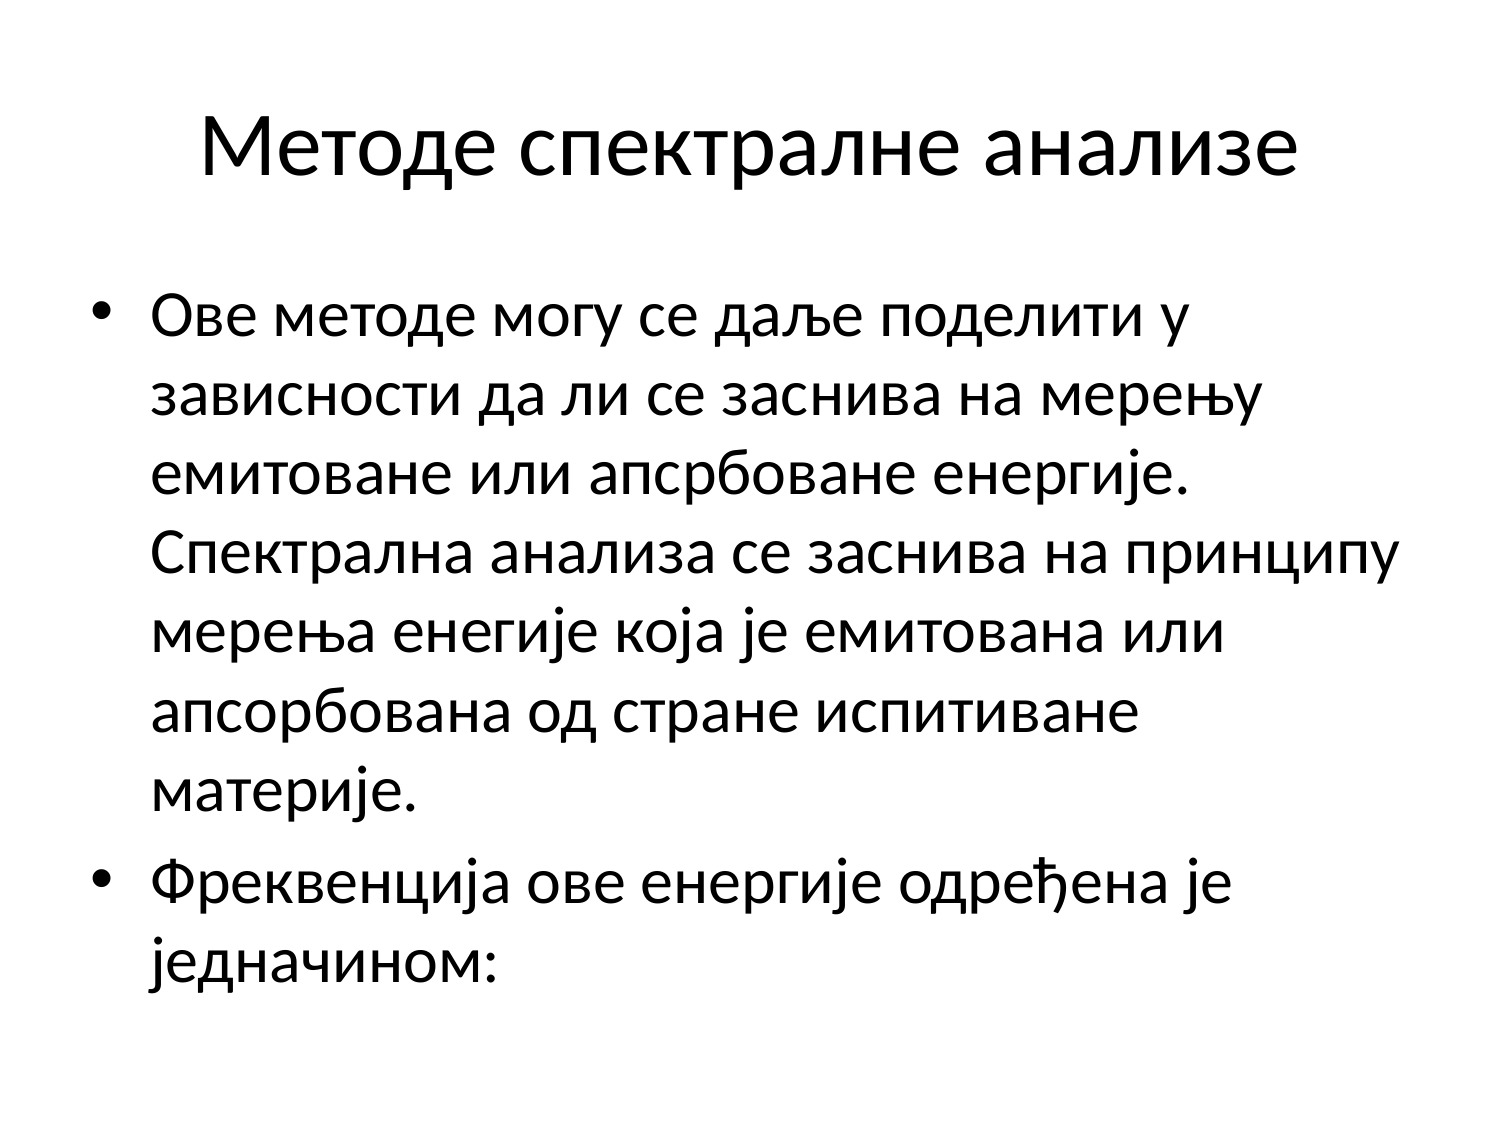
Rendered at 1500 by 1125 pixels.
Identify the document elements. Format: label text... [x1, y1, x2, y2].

title Методе спектралне анализе [75, 45, 1425, 233]
